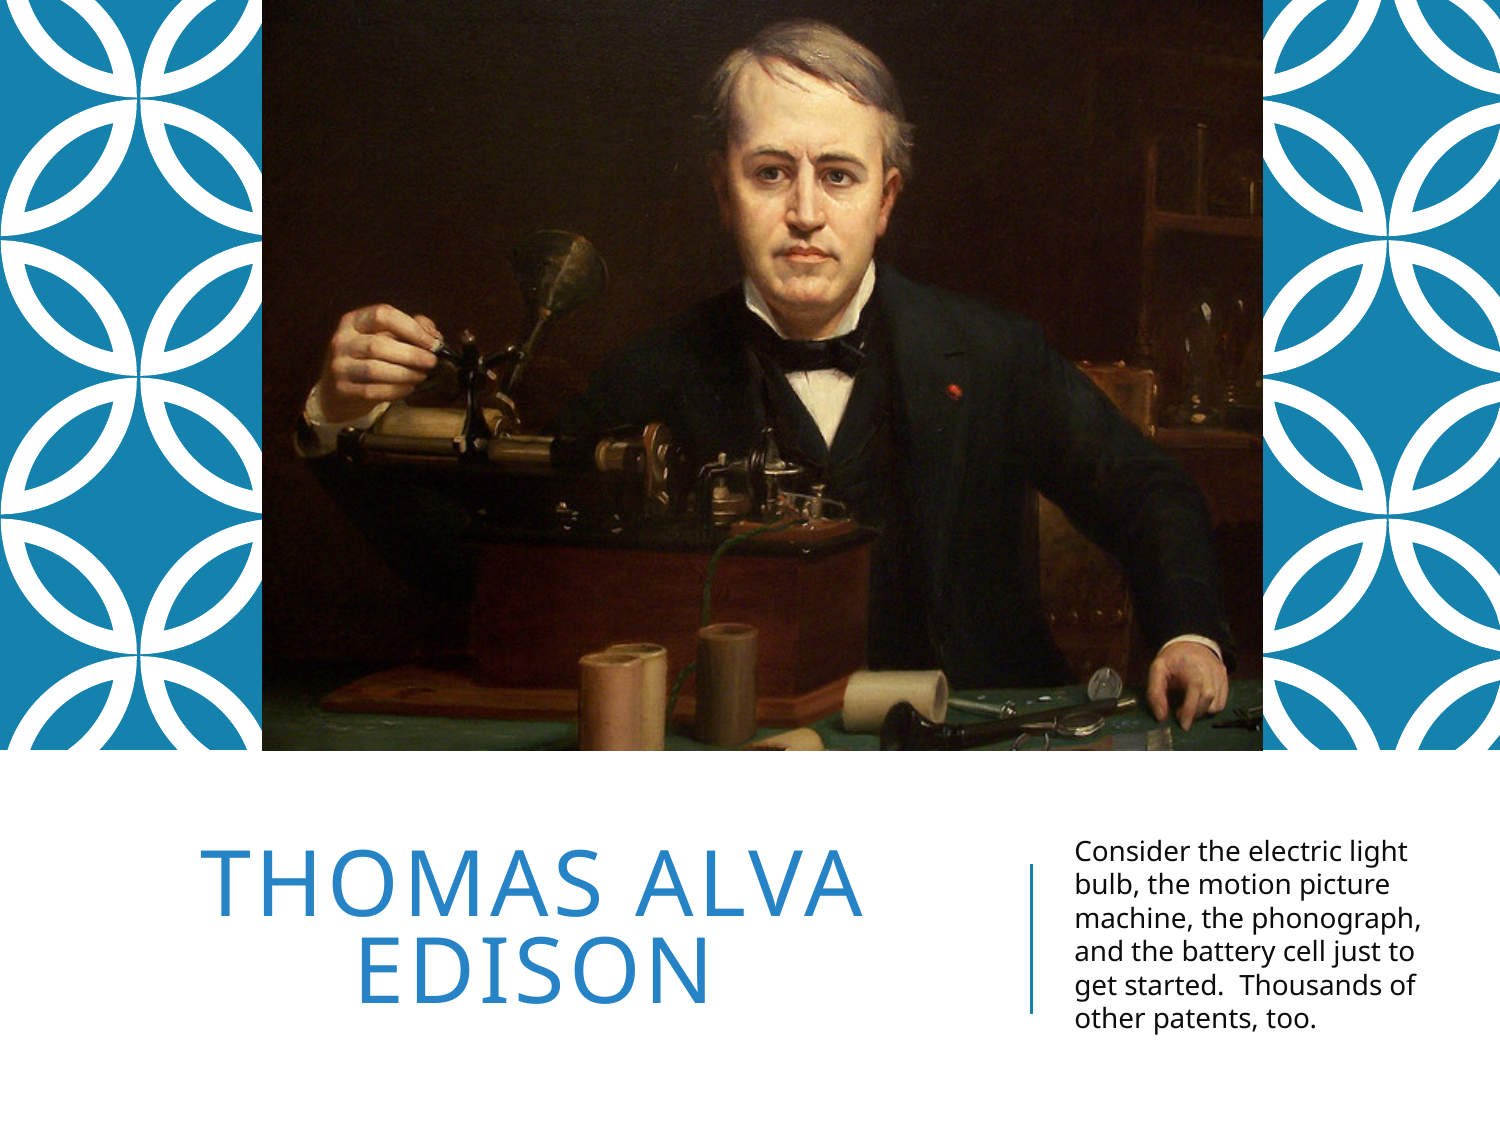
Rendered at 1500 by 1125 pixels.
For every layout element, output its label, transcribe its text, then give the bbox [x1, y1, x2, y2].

picture [262, 0, 1263, 751]
title Thomas Alva Edison [56, 813, 1013, 1054]
subtitle Consider the electric light bulb, the motion picture machine, the phonograph, and the battery cell just to get started. Thousands of other patents, too. [1059, 813, 1454, 1054]
